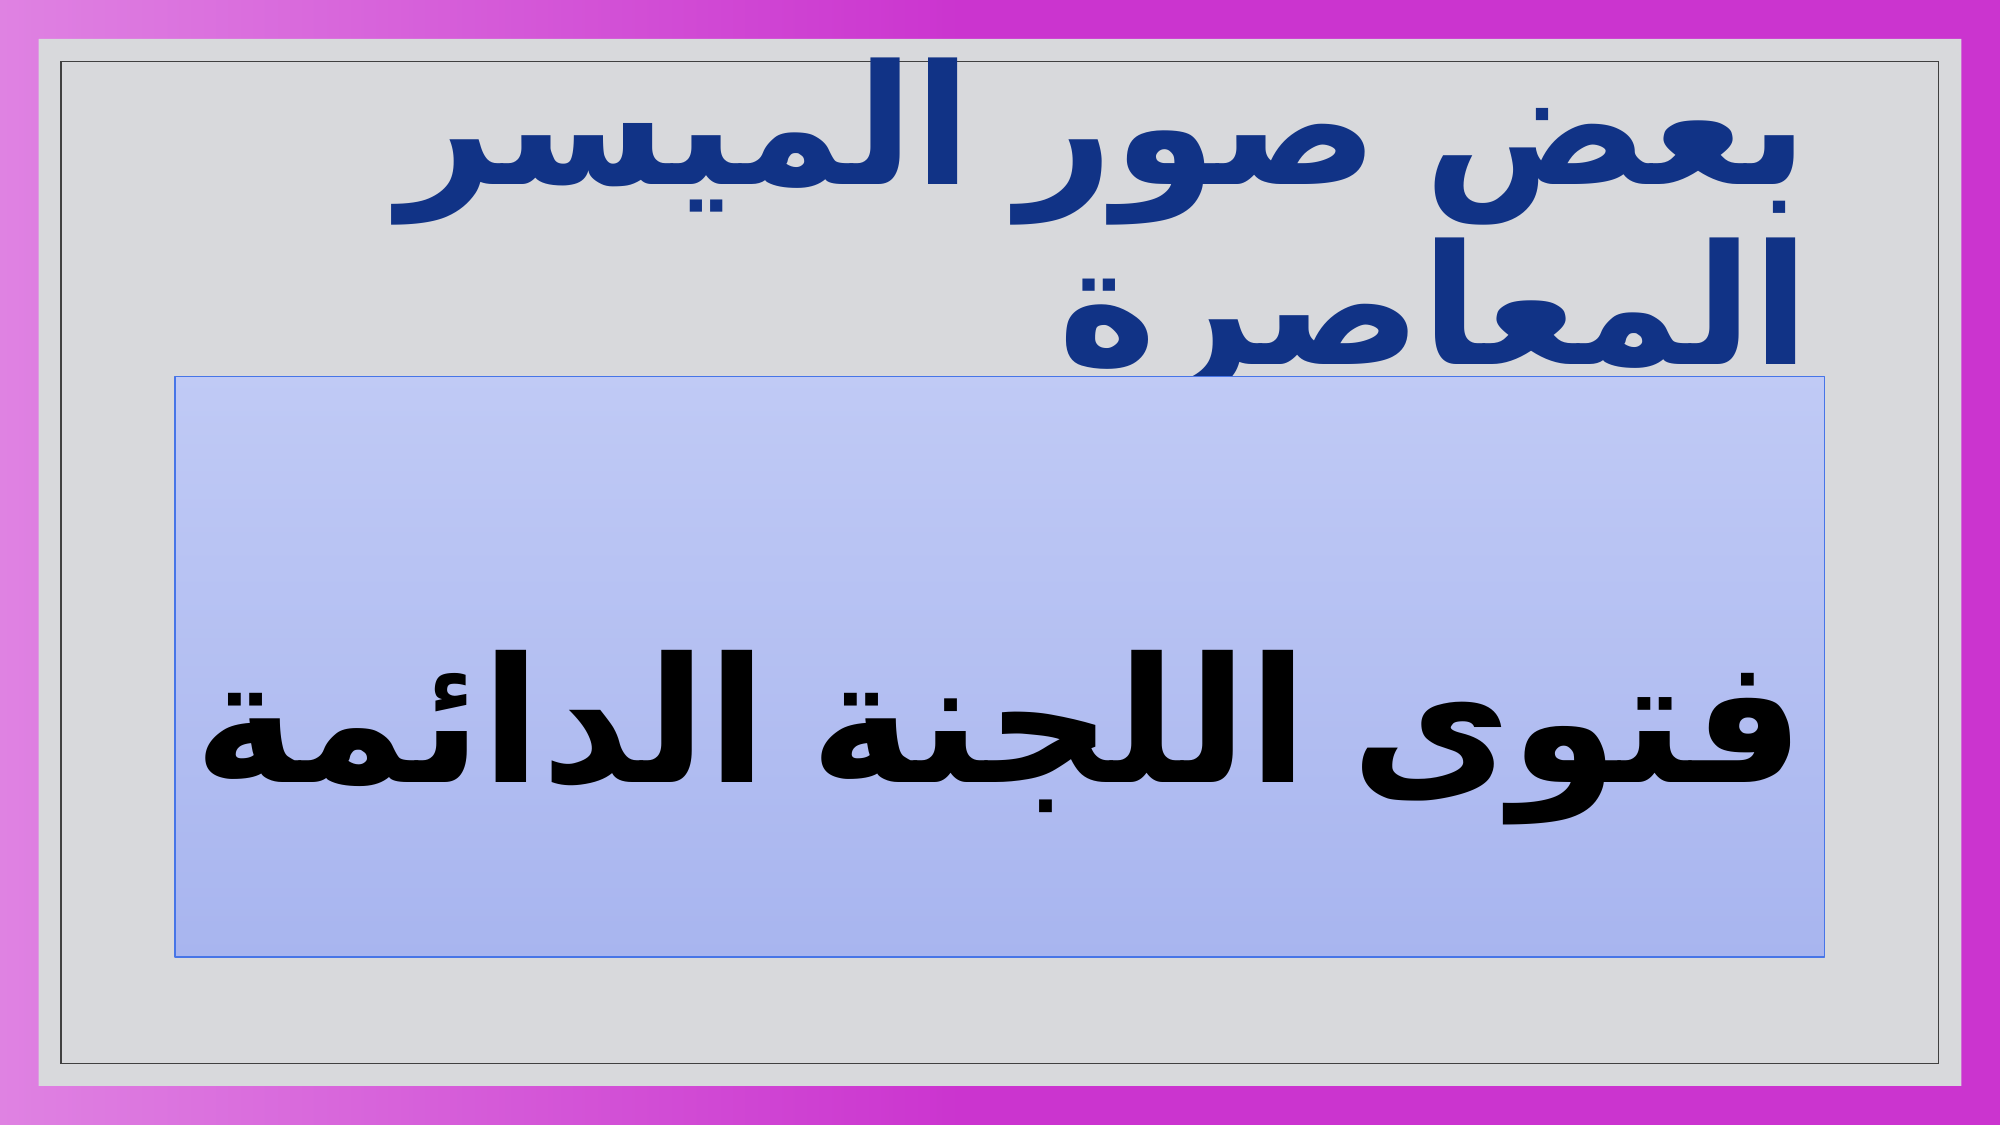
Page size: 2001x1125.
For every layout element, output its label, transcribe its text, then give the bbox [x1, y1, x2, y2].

list فتوى اللجنة الدائمة [174, 376, 1825, 958]
title بعض صور الميسر المعاصرة [174, 92, 1825, 349]
